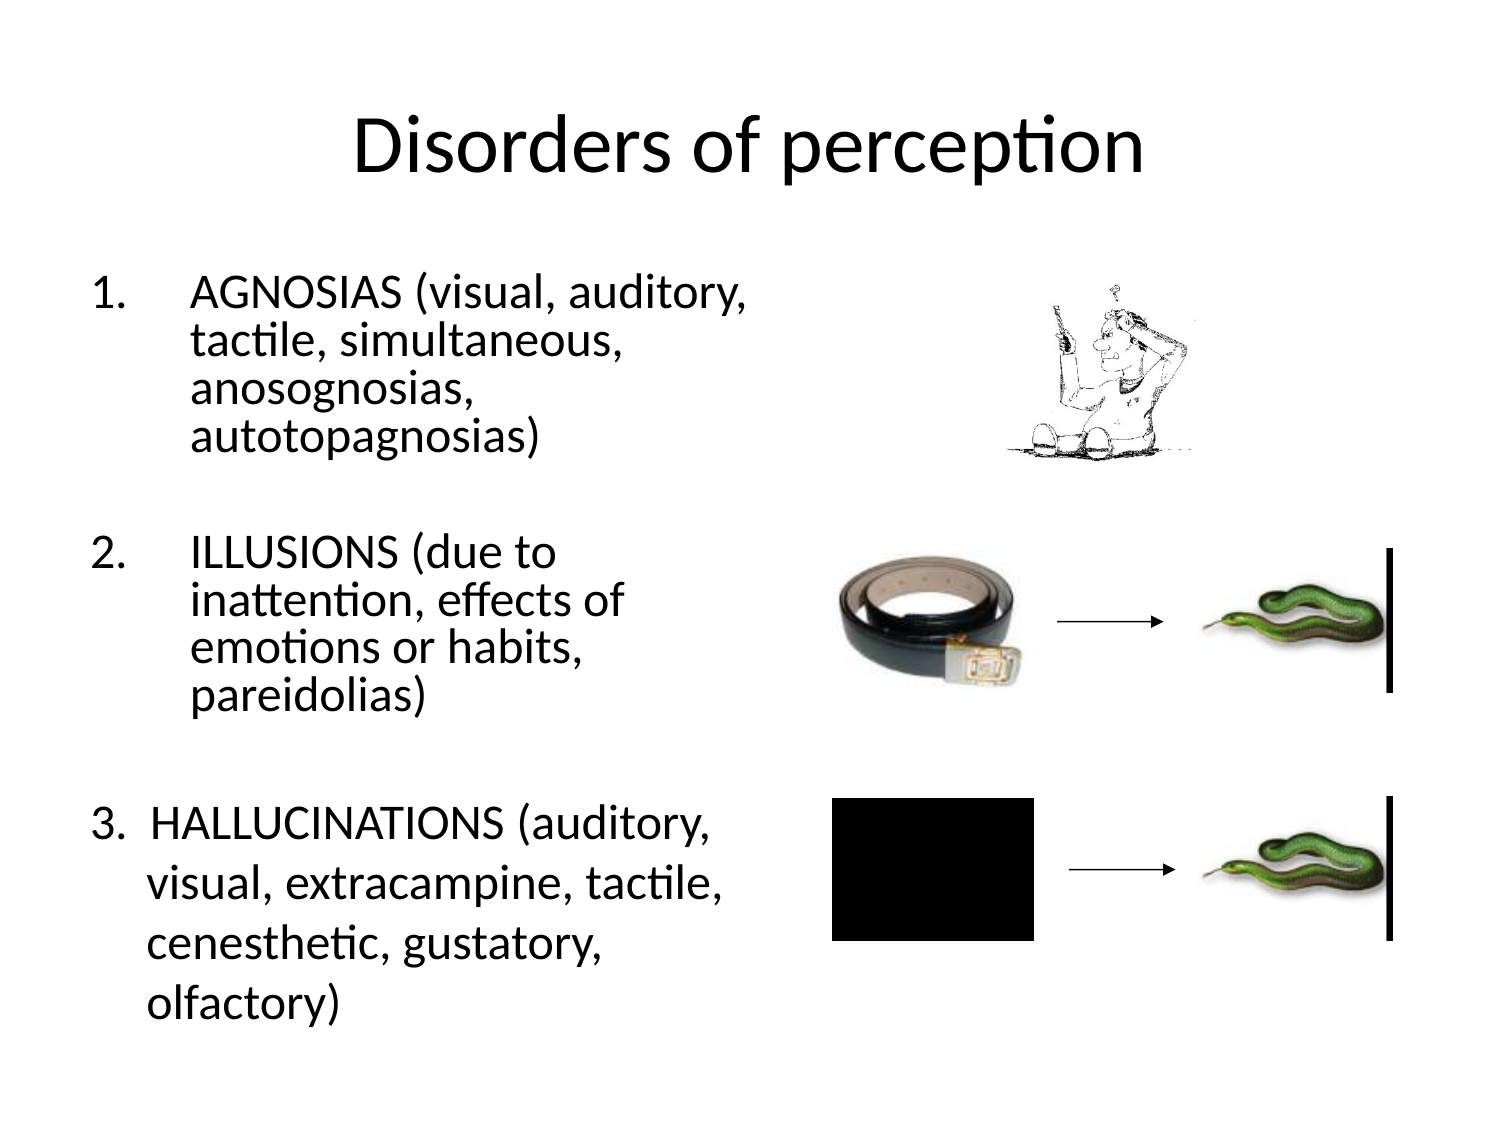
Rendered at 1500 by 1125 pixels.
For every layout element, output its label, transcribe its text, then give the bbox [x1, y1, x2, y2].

list AGNOSIAS (visual, auditory, tactile, simultaneous, anosognosias, autotopagnosias) ILLUSIONS (due to inattention, effects of emotions or habits, pareidolias) 3. HALLUCINATIONS (auditory, visual, extracampine, tactile, cenesthetic, gustatory, olfactory) [75, 262, 810, 1000]
text_box [1057, 615, 1164, 628]
picture [999, 278, 1223, 468]
picture [1198, 548, 1393, 693]
picture [1198, 796, 1393, 941]
text_box [1068, 863, 1176, 876]
text_box [832, 798, 1034, 941]
title Disorders of perception [75, 45, 1425, 233]
picture [832, 550, 1029, 694]
